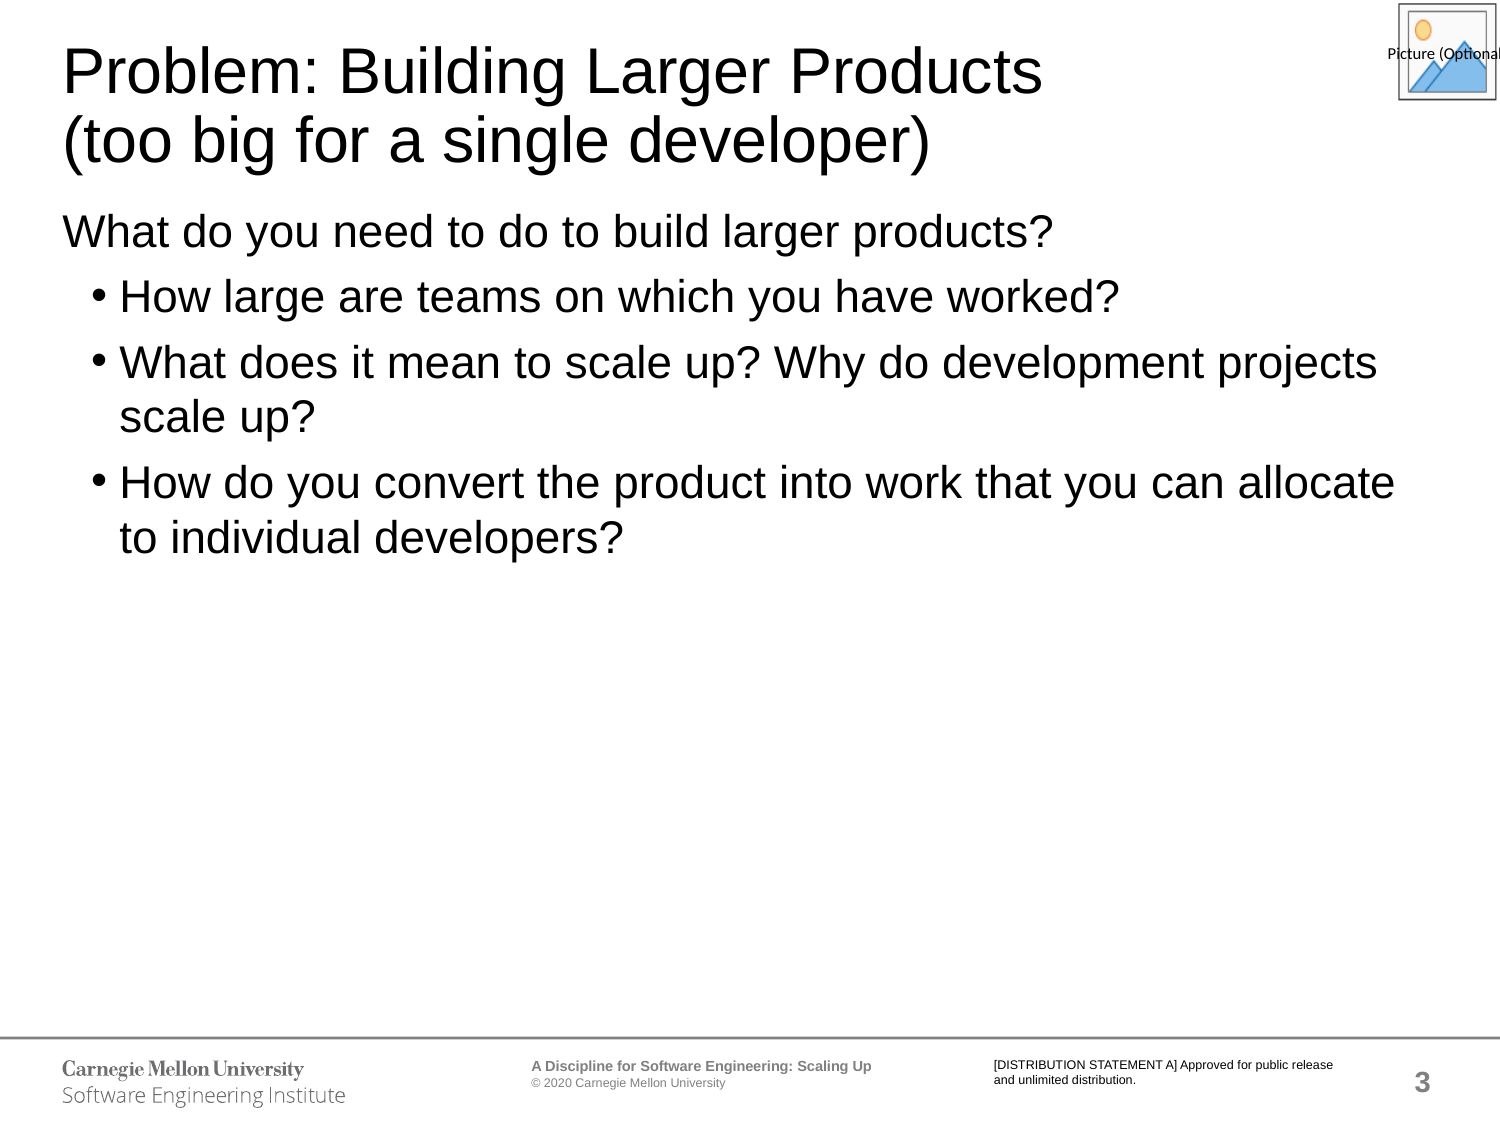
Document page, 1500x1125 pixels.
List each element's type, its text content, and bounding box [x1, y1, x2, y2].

list What do you need to do to build larger products? How large are teams on which you have worked? What does it mean to scale up? Why do development projects scale up? How do you convert the product into work that you can allocate to individual developers? [62, 201, 1431, 1000]
title Problem: Building Larger Products (too big for a single developer) [62, 37, 1446, 182]
picture [1394, 0, 1500, 105]
